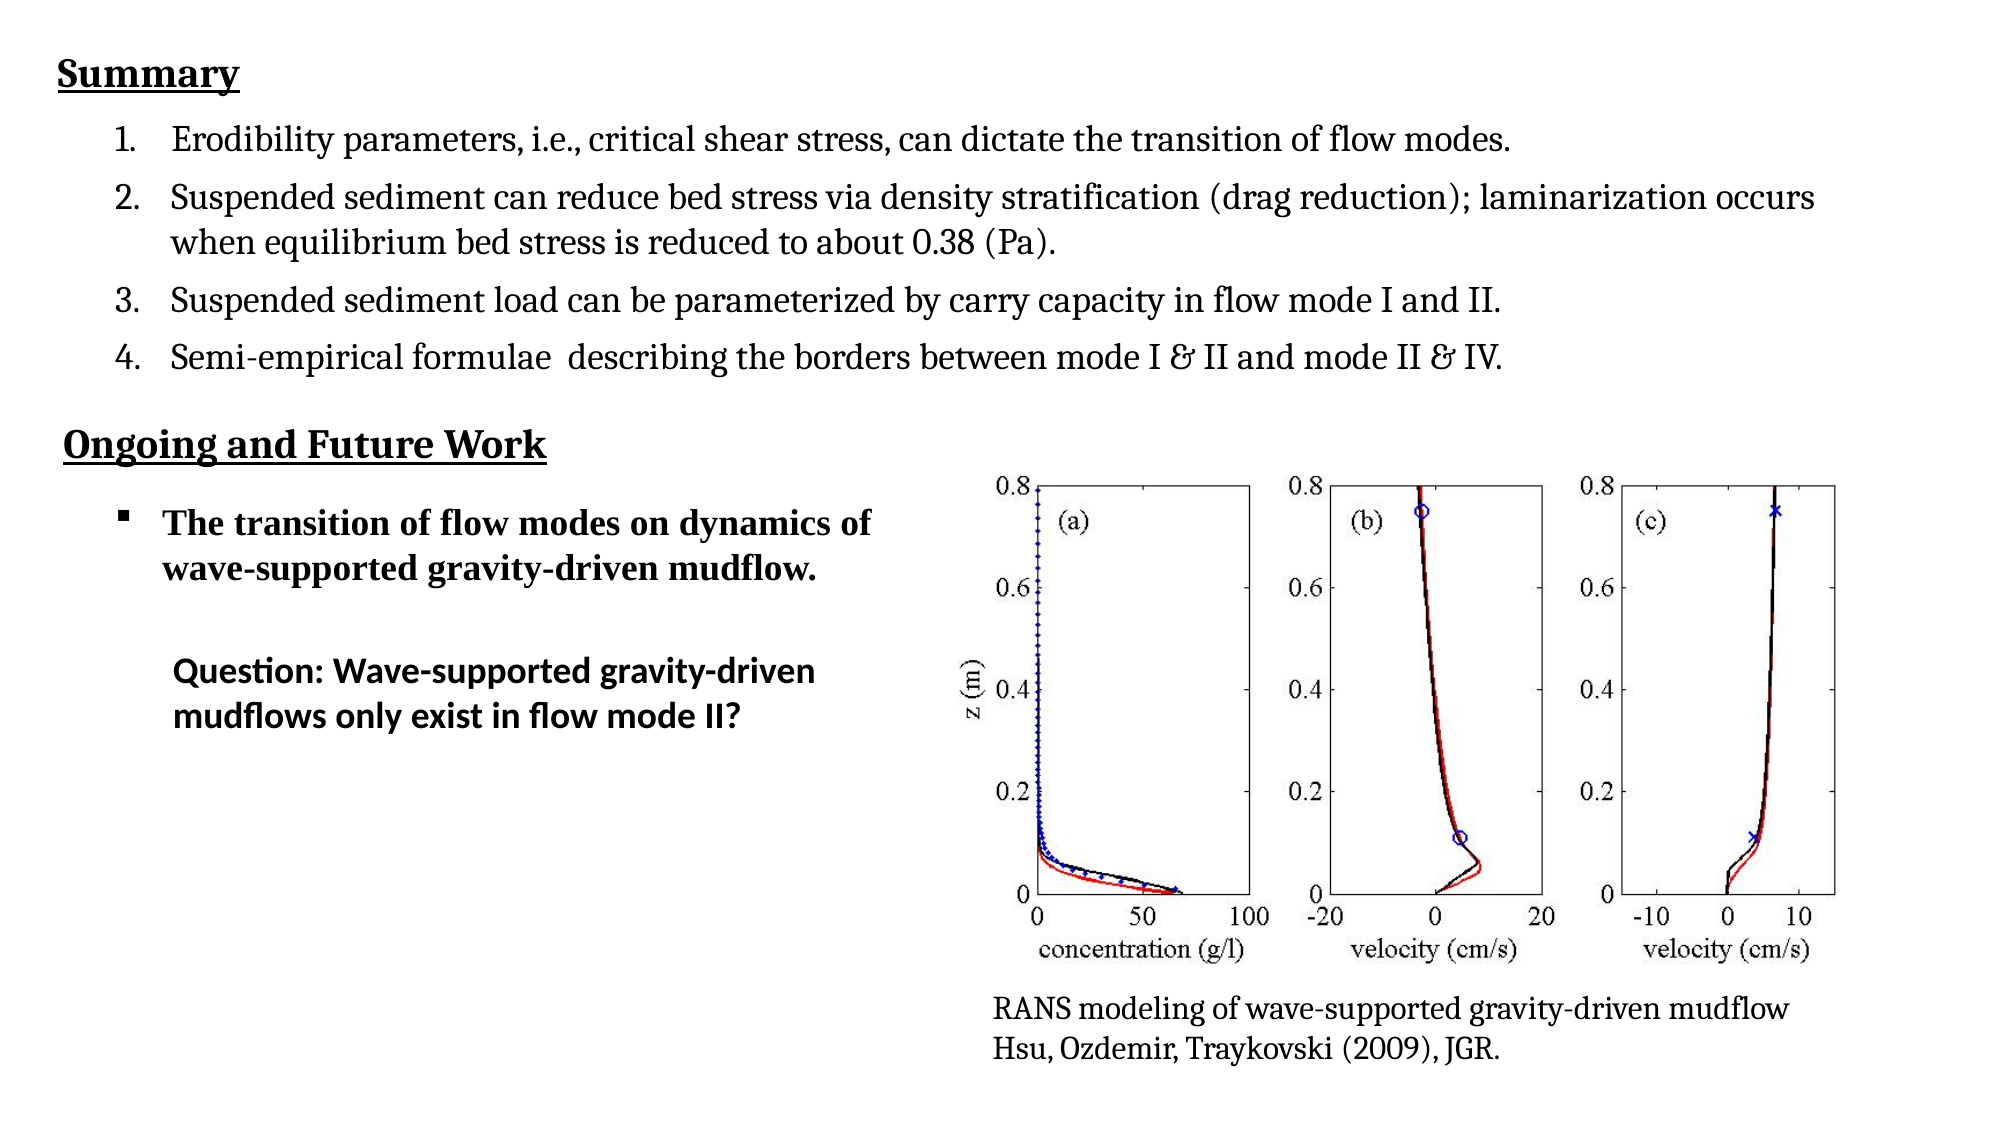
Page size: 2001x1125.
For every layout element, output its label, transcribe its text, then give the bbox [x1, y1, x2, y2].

text_box The transition of flow modes on dynamics of wave-supported gravity-driven mudflow. [100, 490, 902, 596]
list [902, 446, 1943, 967]
text_box Question: Wave-supported gravity-driven mudflows only exist in flow mode II? [158, 638, 902, 744]
text_box Ongoing and Future Work [48, 409, 562, 475]
text_box RANS modeling of wave-supported gravity-driven mudflow Hsu, Ozdemir, Traykovski (2009), JGR. [977, 979, 1963, 1074]
text_box Summary [43, 38, 256, 103]
